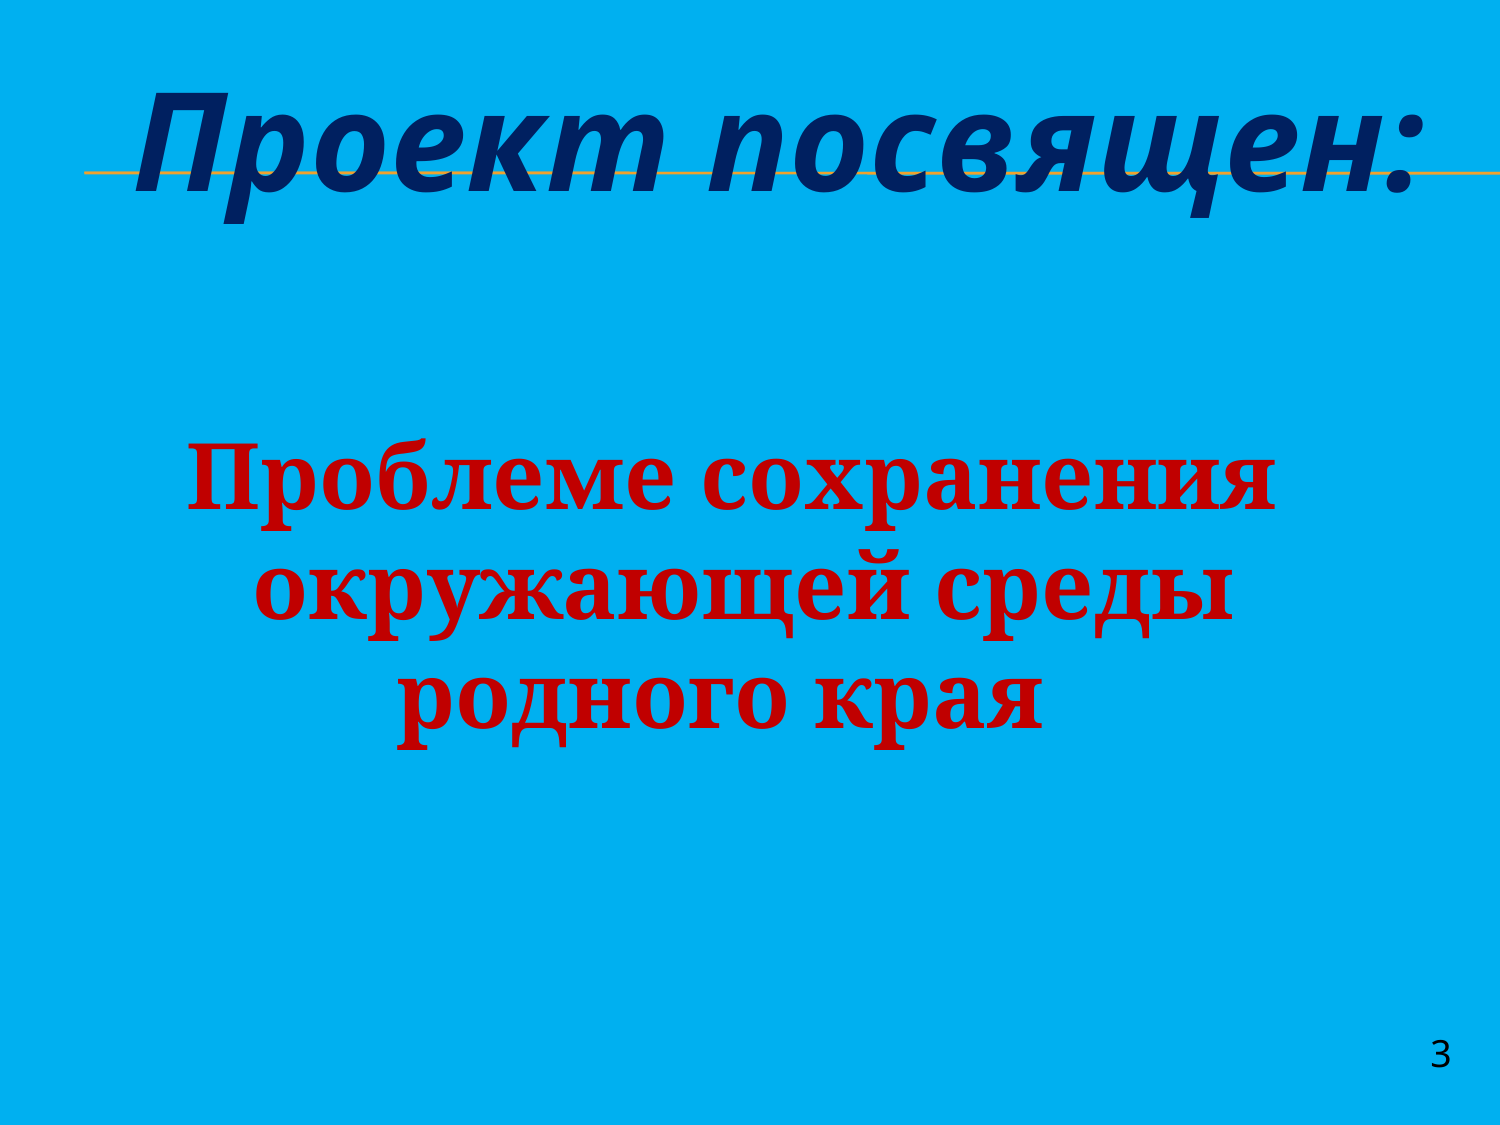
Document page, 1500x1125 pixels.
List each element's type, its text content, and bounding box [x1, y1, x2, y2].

text_box Проект посвящен: [117, 46, 1442, 288]
text_box Проблеме сохранения окружающей среды родного края [105, 410, 1383, 755]
text_box 3 [1415, 1023, 1467, 1083]
